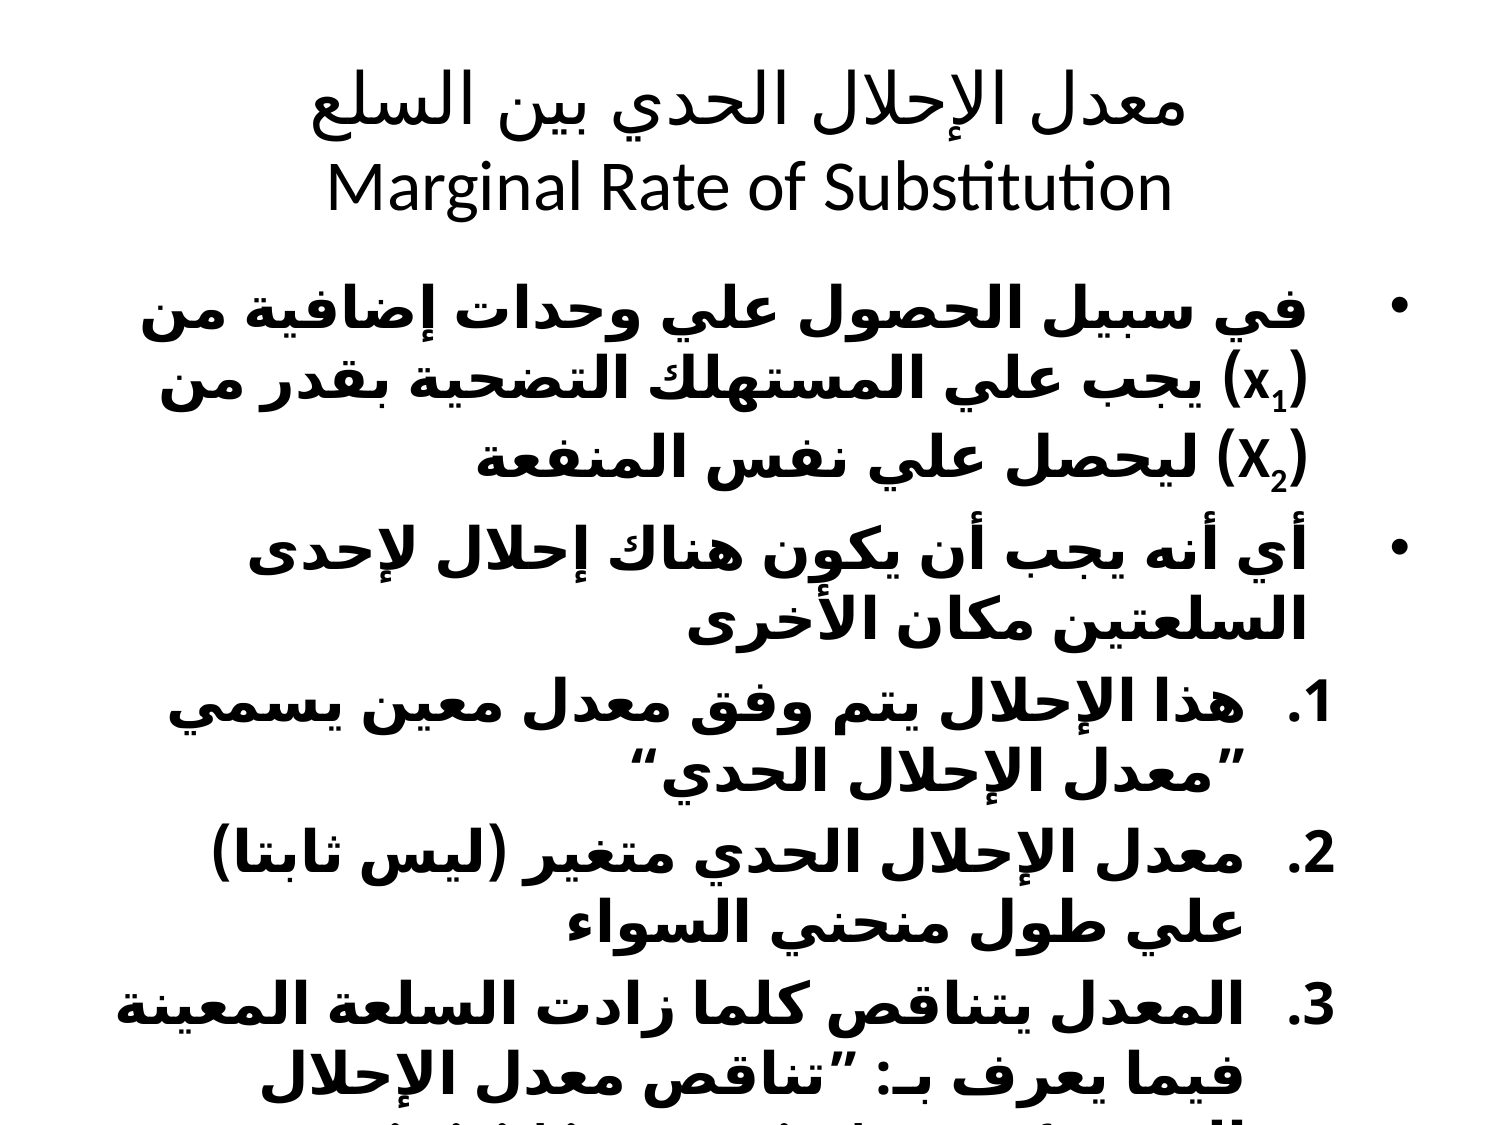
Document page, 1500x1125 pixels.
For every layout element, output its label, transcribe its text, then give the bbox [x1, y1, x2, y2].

title معدل الإحلال الحدي بين السلع Marginal Rate of Substitution [75, 45, 1425, 233]
list في سبيل الحصول علي وحدات إضافية من (x1) يجب علي المستهلك التضحية بقدر من (X2) ليحصل علي نفس المنفعة أي أنه يجب أن يكون هناك إحلال لإحدى السلعتين مكان الأخرى هذا الإحلال يتم وفق معدل معين يسمي ”معدل الإحلال الحدي“ معدل الإحلال الحدي متغير (ليس ثابتا) علي طول منحني السواء المعدل يتناقص كلما زادت السلعة المعينة فيما يعرف بـ: ”تناقص معدل الإحلال الحدي_Diminishing Marginal Rate of Substitution“ [75, 262, 1425, 1005]
